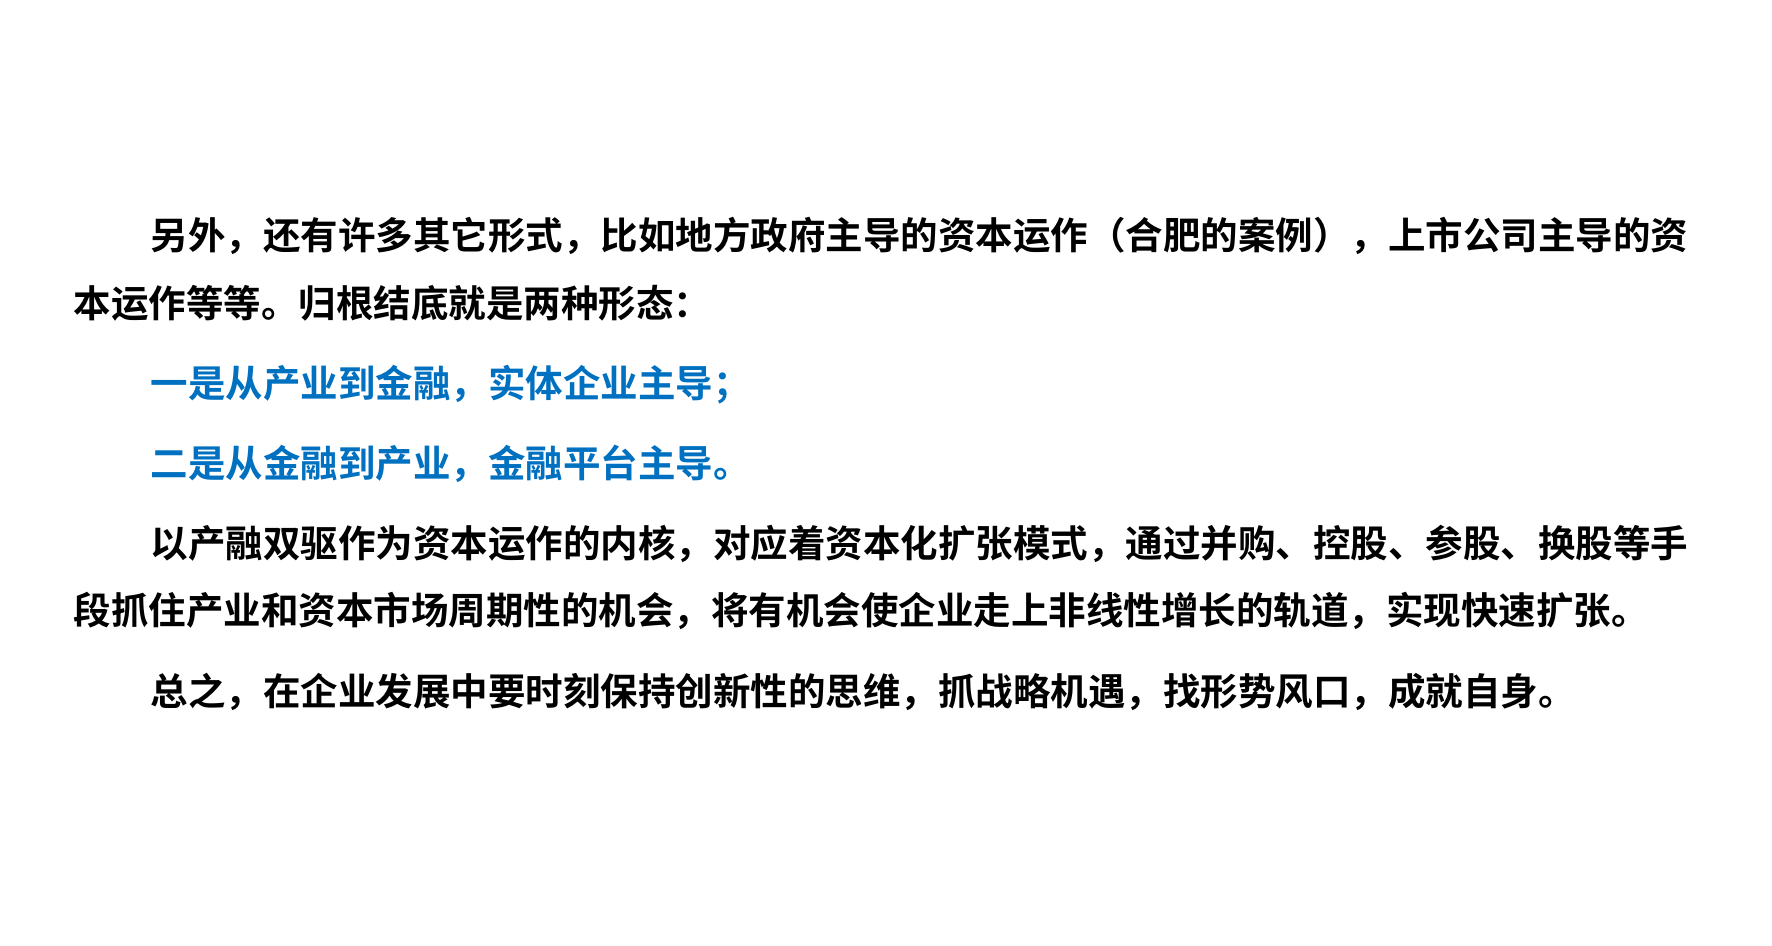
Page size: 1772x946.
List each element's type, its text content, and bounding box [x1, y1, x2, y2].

text_box 另外，还有许多其它形式，比如地方政府主导的资本运作（合肥的案例），上市公司主导的资本运作等等。归根结底就是两种形态： 一是从产业到金融，实体企业主导； 二是从金融到产业，金融平台主导。 以产融双驱作为资本运作的内核，对应着资本化扩张模式，通过并购、控股、参股、换股等手段抓住产业和资本市场周期性的机会，将有机会使企业走上非线性增长的轨道，实现快速扩张。 总之，在企业发展中要时刻保持创新性的思维，抓战略机遇，找形势风口，成就自身。 [58, 109, 1713, 794]
